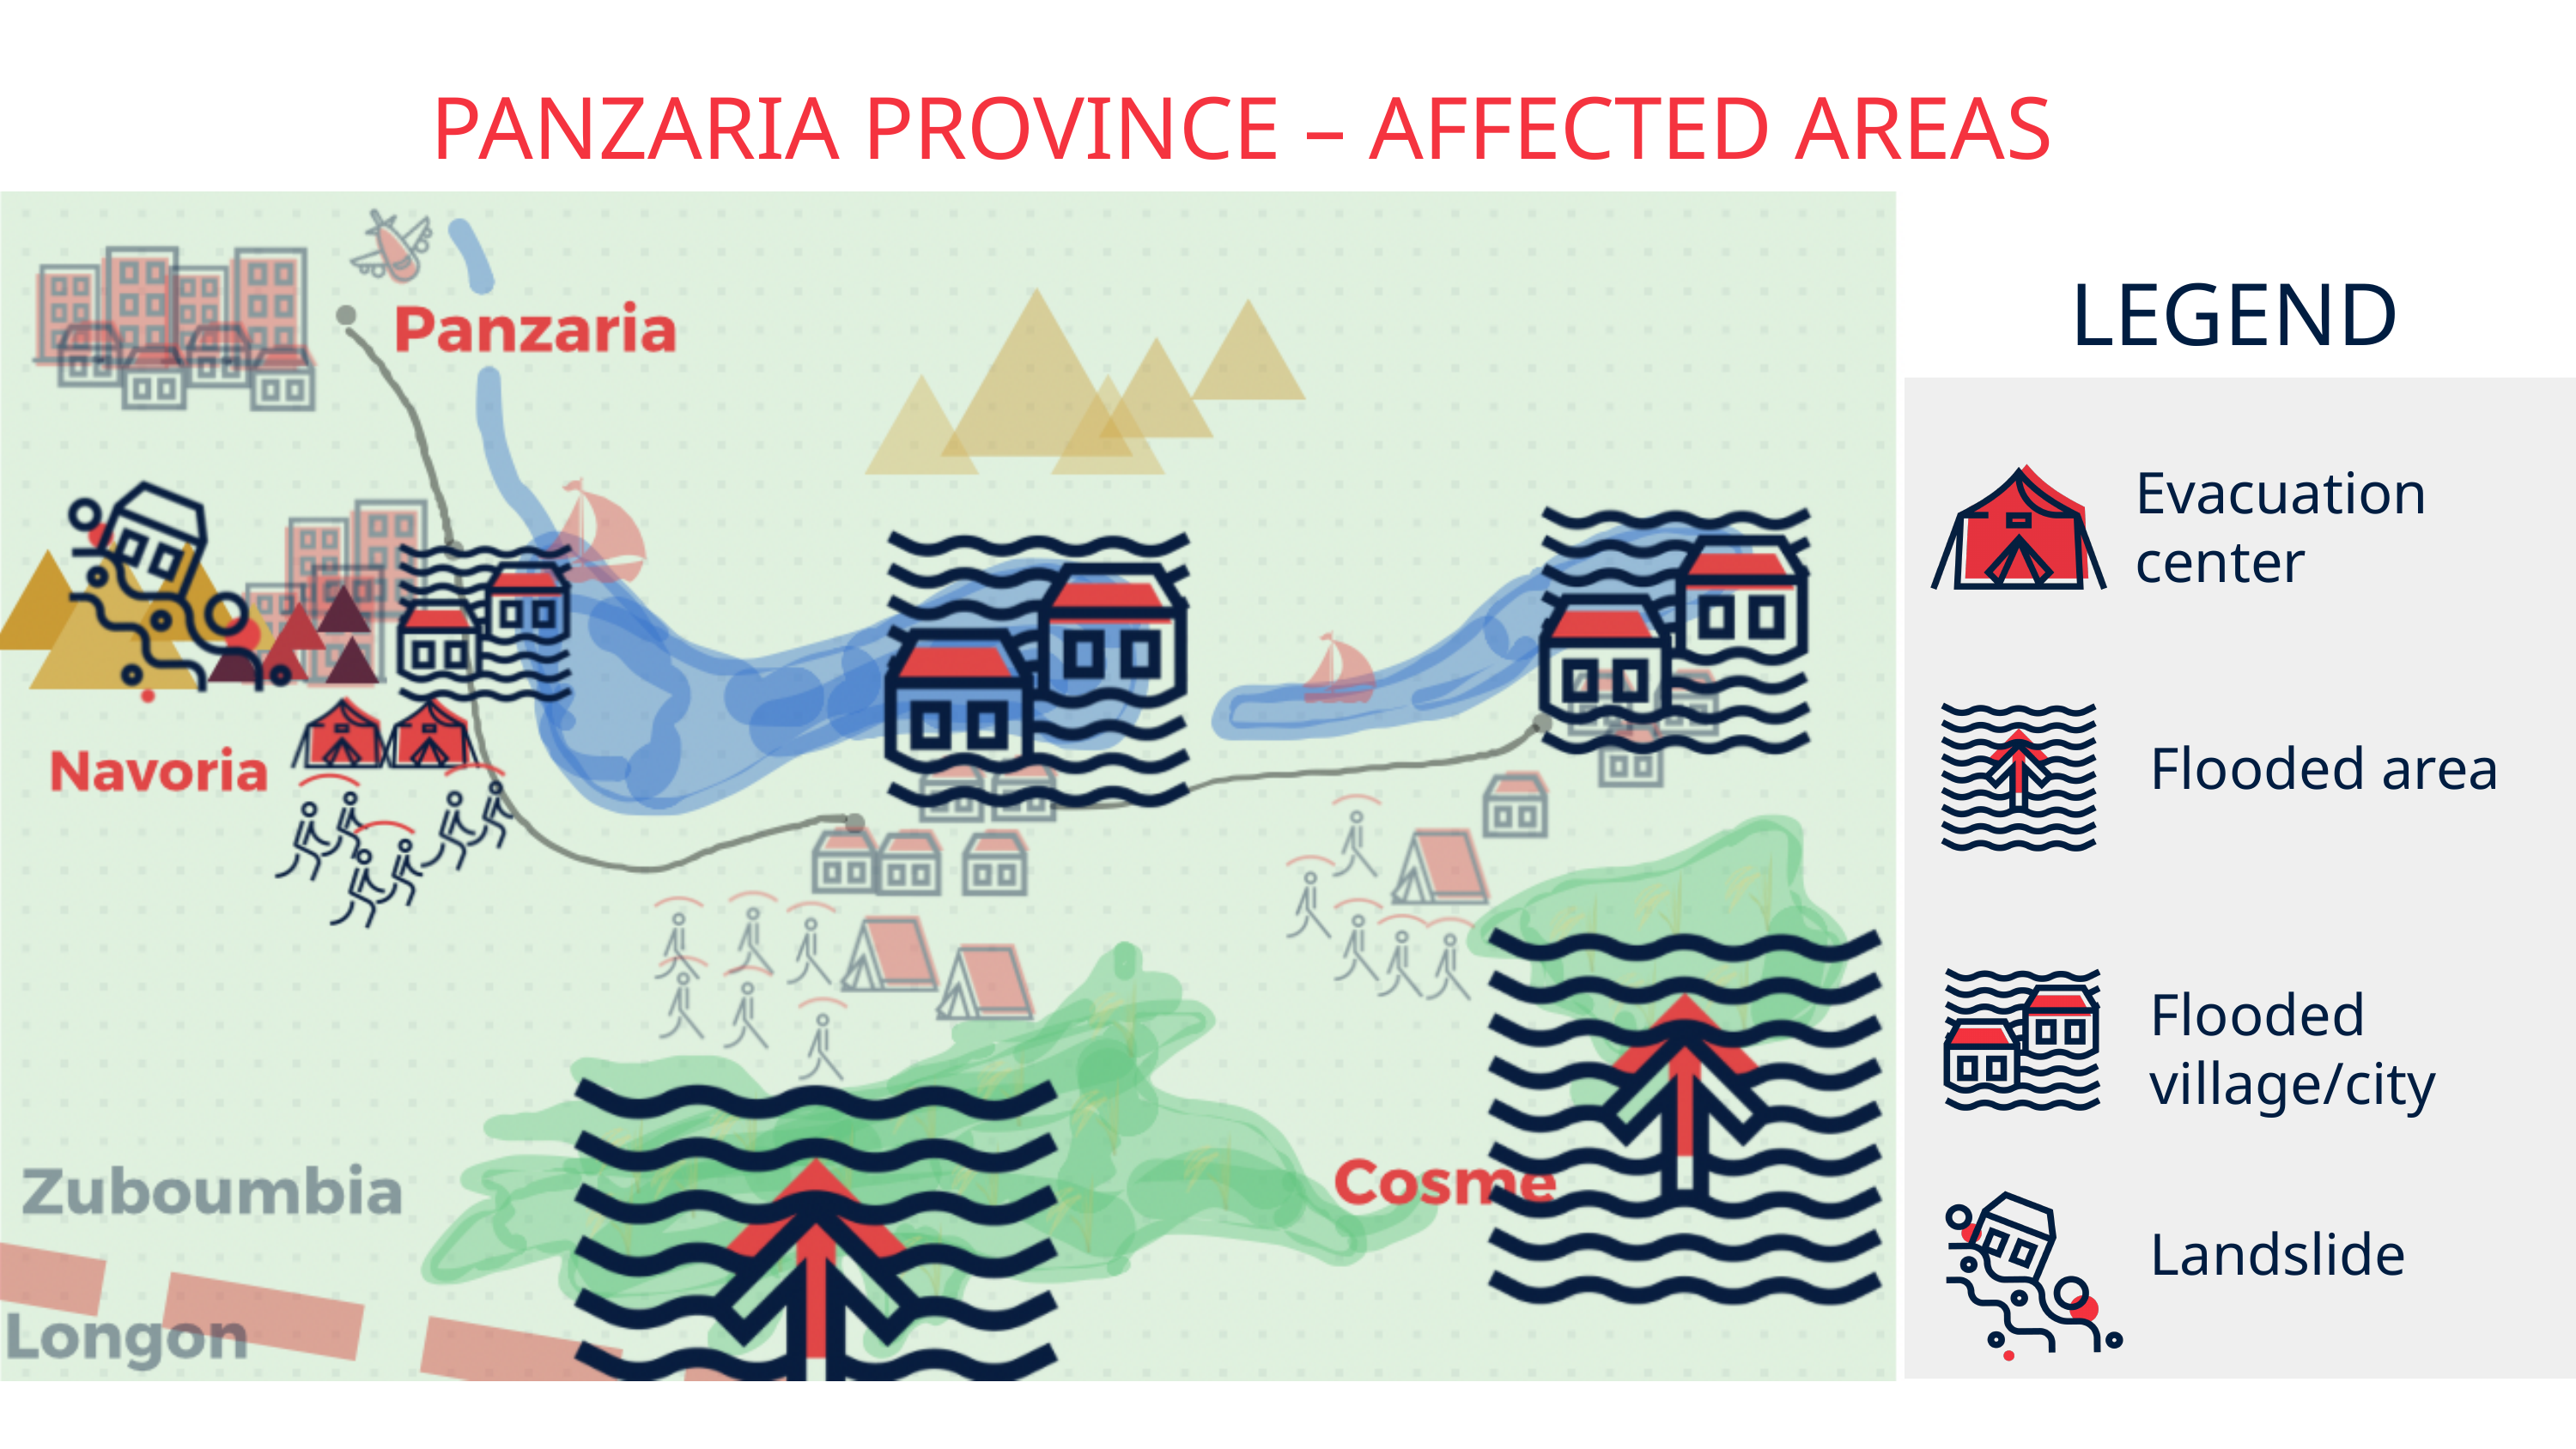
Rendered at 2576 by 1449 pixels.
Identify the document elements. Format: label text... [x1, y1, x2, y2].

text_box [1905, 377, 2576, 1379]
text_box Flooded village/city [2143, 972, 2555, 1122]
text_box PANZARIA PROVINCE – AFFECTED AREAS [196, 67, 2290, 183]
text_box Evacuation center [2128, 450, 2540, 601]
text_box LEGEND [2029, 252, 2441, 369]
picture [1918, 676, 2120, 878]
text_box Flooded area [2143, 725, 2555, 807]
picture [0, 191, 1905, 1381]
picture [1929, 1177, 2139, 1379]
picture [1918, 426, 2120, 627]
picture [1918, 938, 2120, 1140]
text_box Landslide [2143, 1211, 2555, 1294]
